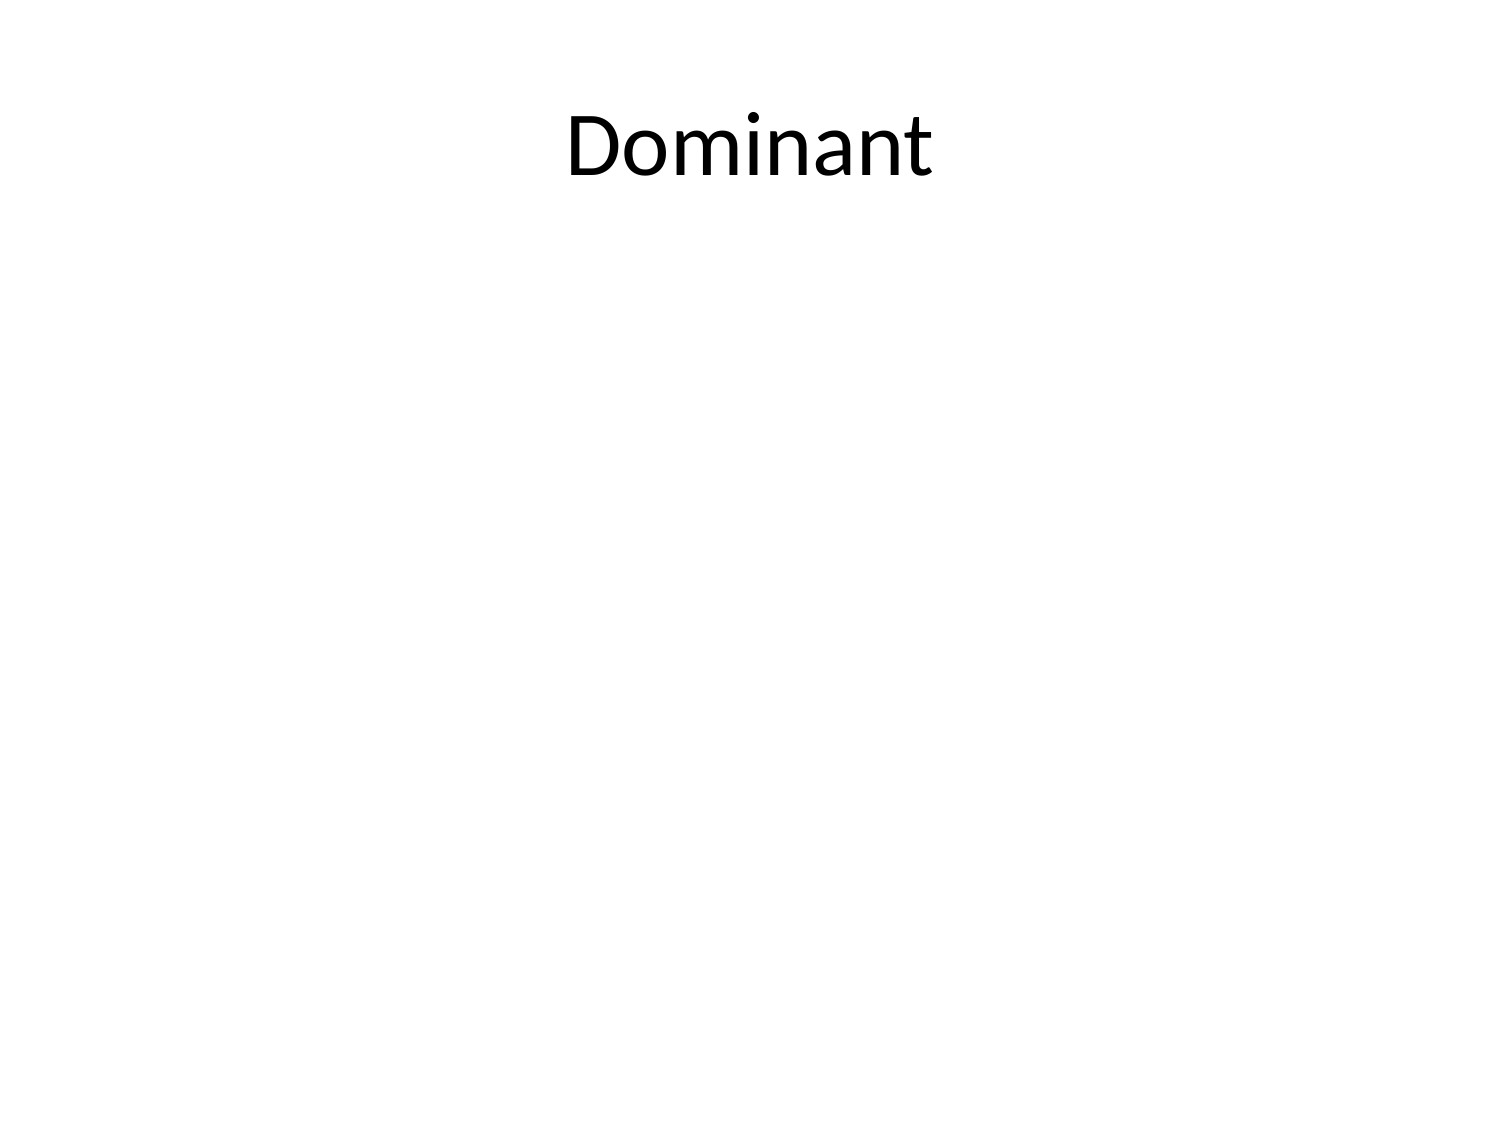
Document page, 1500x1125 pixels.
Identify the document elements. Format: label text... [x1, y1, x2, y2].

title Dominant [75, 45, 1425, 233]
